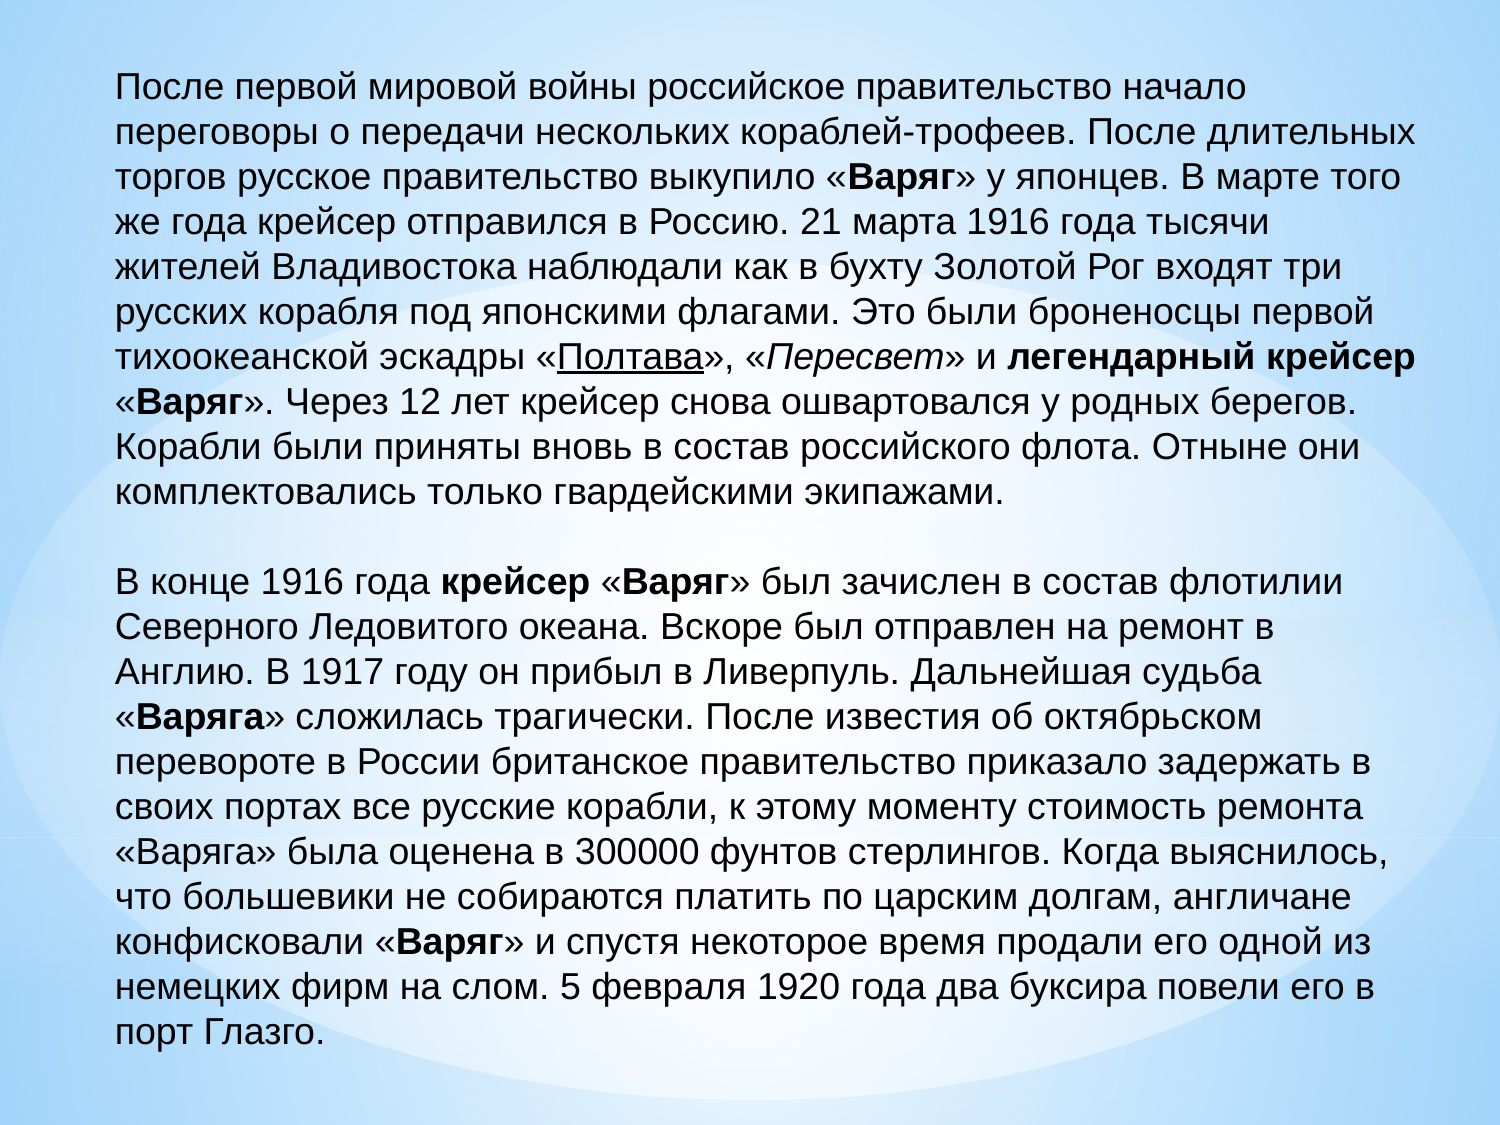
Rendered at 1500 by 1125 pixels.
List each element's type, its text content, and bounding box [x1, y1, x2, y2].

text_box После первой мировой войны российское правительство начало переговоры о передачи нескольких кораблей-трофеев. После длительных торгов русское правительство выкупило «Варяг» у японцев. В марте того же года крейсер отправился в Россию. 21 марта 1916 года тысячи жителей Владивостока наблюдали как в бухту Золотой Рог входят три русских корабля под японскими флагами. Это были броненосцы первой тихоокеанской эскадры «Полтава», «Пересвет» и легендарный крейсер «Варяг». Через 12 лет крейсер снова ошвартовался у родных берегов. Корабли были приняты вновь в состав российского флота. Отныне они комплектовались только гвардейскими экипажами. В конце 1916 года крейсер «Варяг» был зачислен в состав флотилии Северного Ледовитого океана. Вскоре был отправлен на ремонт в Англию. В 1917 году он прибыл в Ливерпуль. Дальнейшая судьба «Варяга» сложилась трагически. После известия об октябрьском перевороте в России британское правительство приказало задержать в своих портах все русские корабли, к этому моменту стоимость ремонта «Варяга» была оценена в 300000 фунтов стерлингов. Когда выяснилось, что большевики не собираются платить по царским долгам, англичане конфисковали «Варяг» и спустя некоторое время продали его одной из немецких фирм на слом. 5 февраля 1920 года два буксира повели его в порт Глазго. [100, 54, 1436, 1060]
